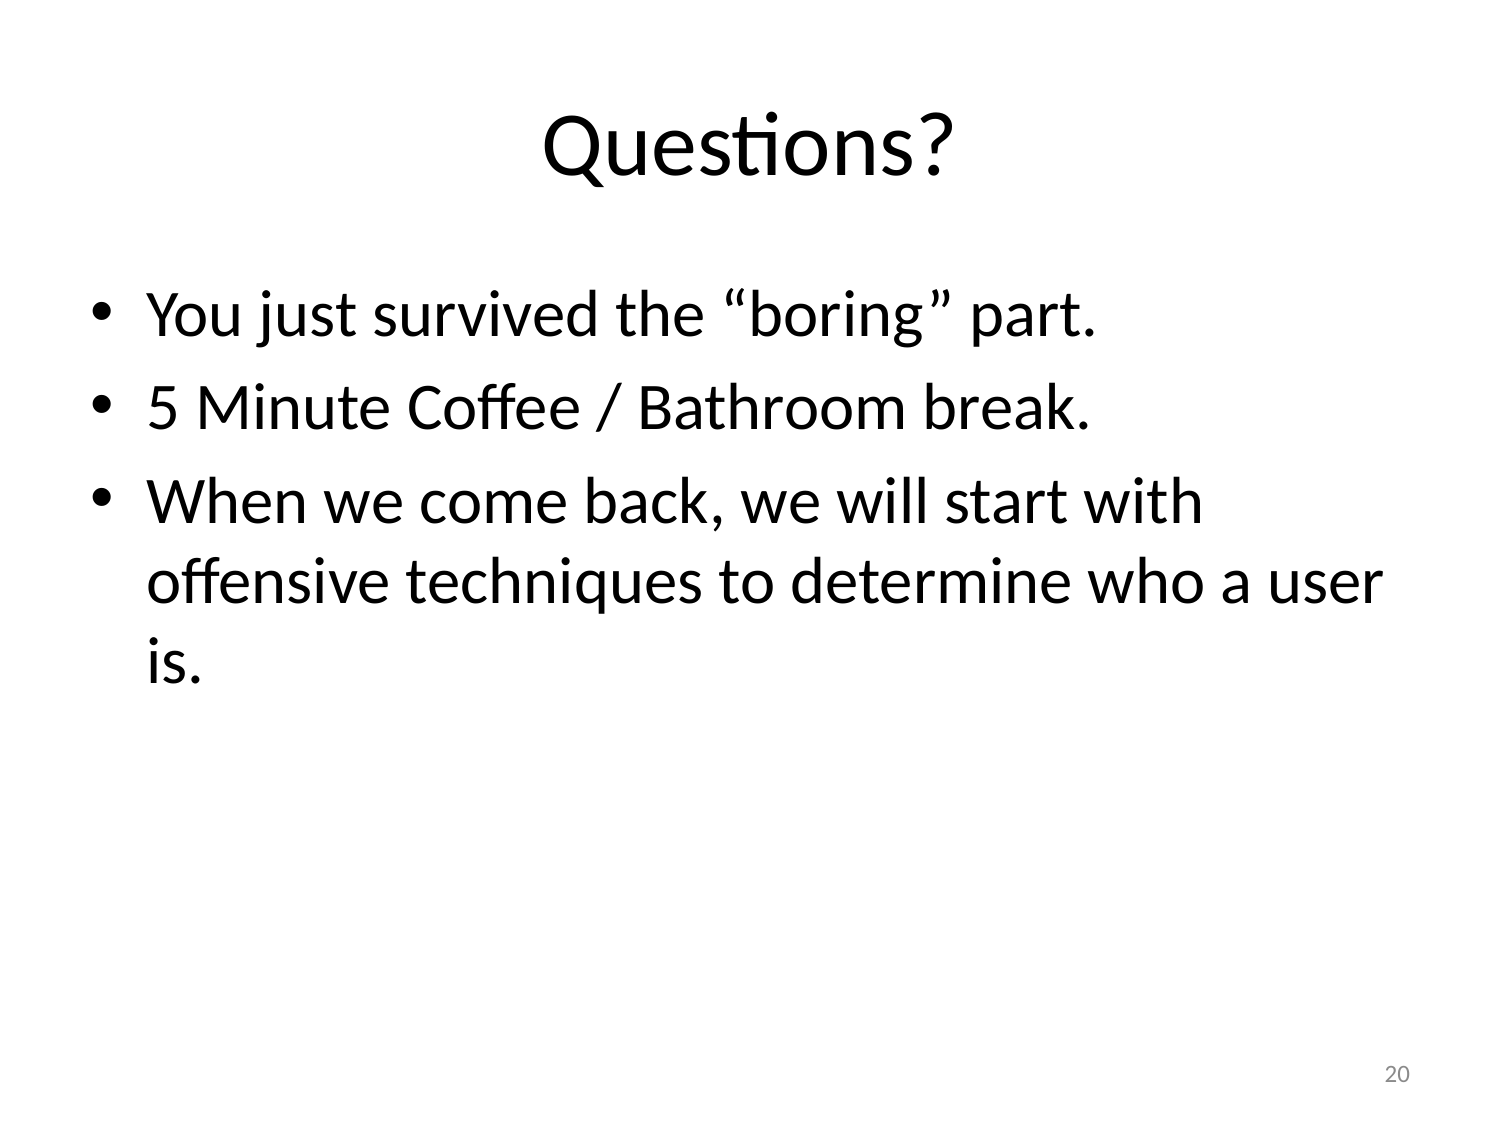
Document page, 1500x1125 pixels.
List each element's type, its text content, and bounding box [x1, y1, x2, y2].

title Questions? [75, 45, 1425, 233]
slide_number 20 [1074, 1042, 1425, 1103]
list You just survived the “boring” part. 5 Minute Coffee / Bathroom break. When we come back, we will start with offensive techniques to determine who a user is. [75, 262, 1425, 1005]
